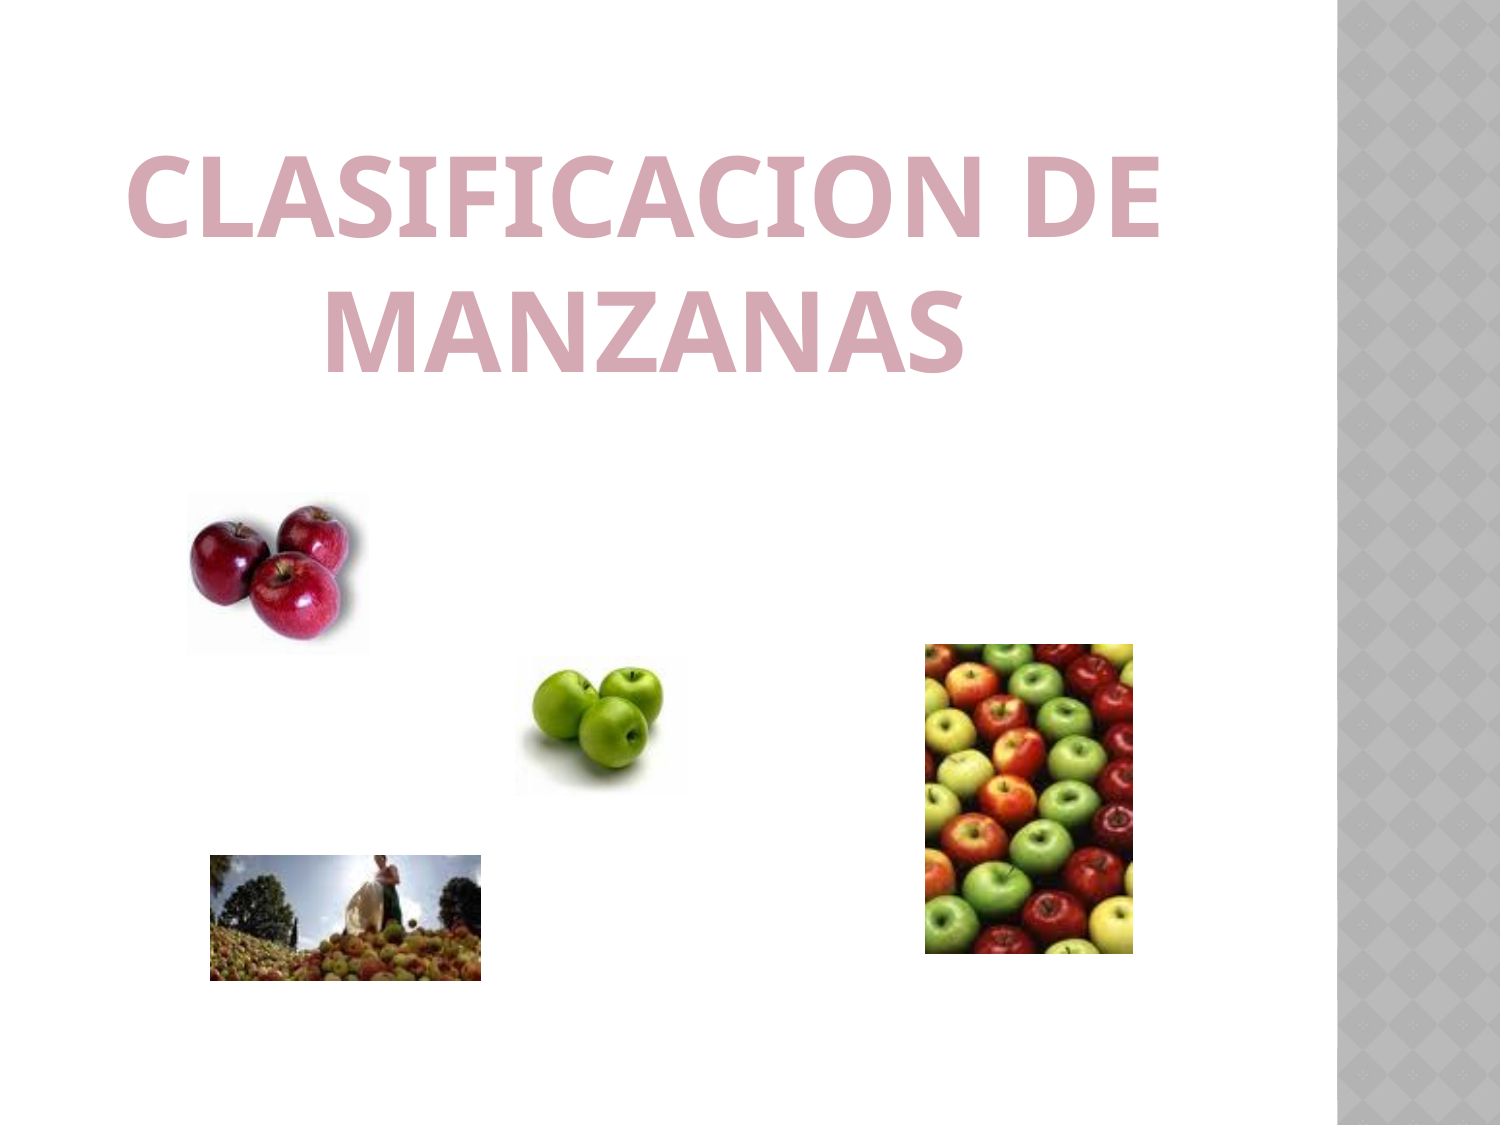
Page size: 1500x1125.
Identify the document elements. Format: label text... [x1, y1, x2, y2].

picture [210, 855, 481, 981]
picture [515, 655, 690, 796]
picture [187, 491, 370, 656]
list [925, 644, 1133, 955]
text_box CLASIFICACION DE MANZANAS [105, 117, 1183, 403]
